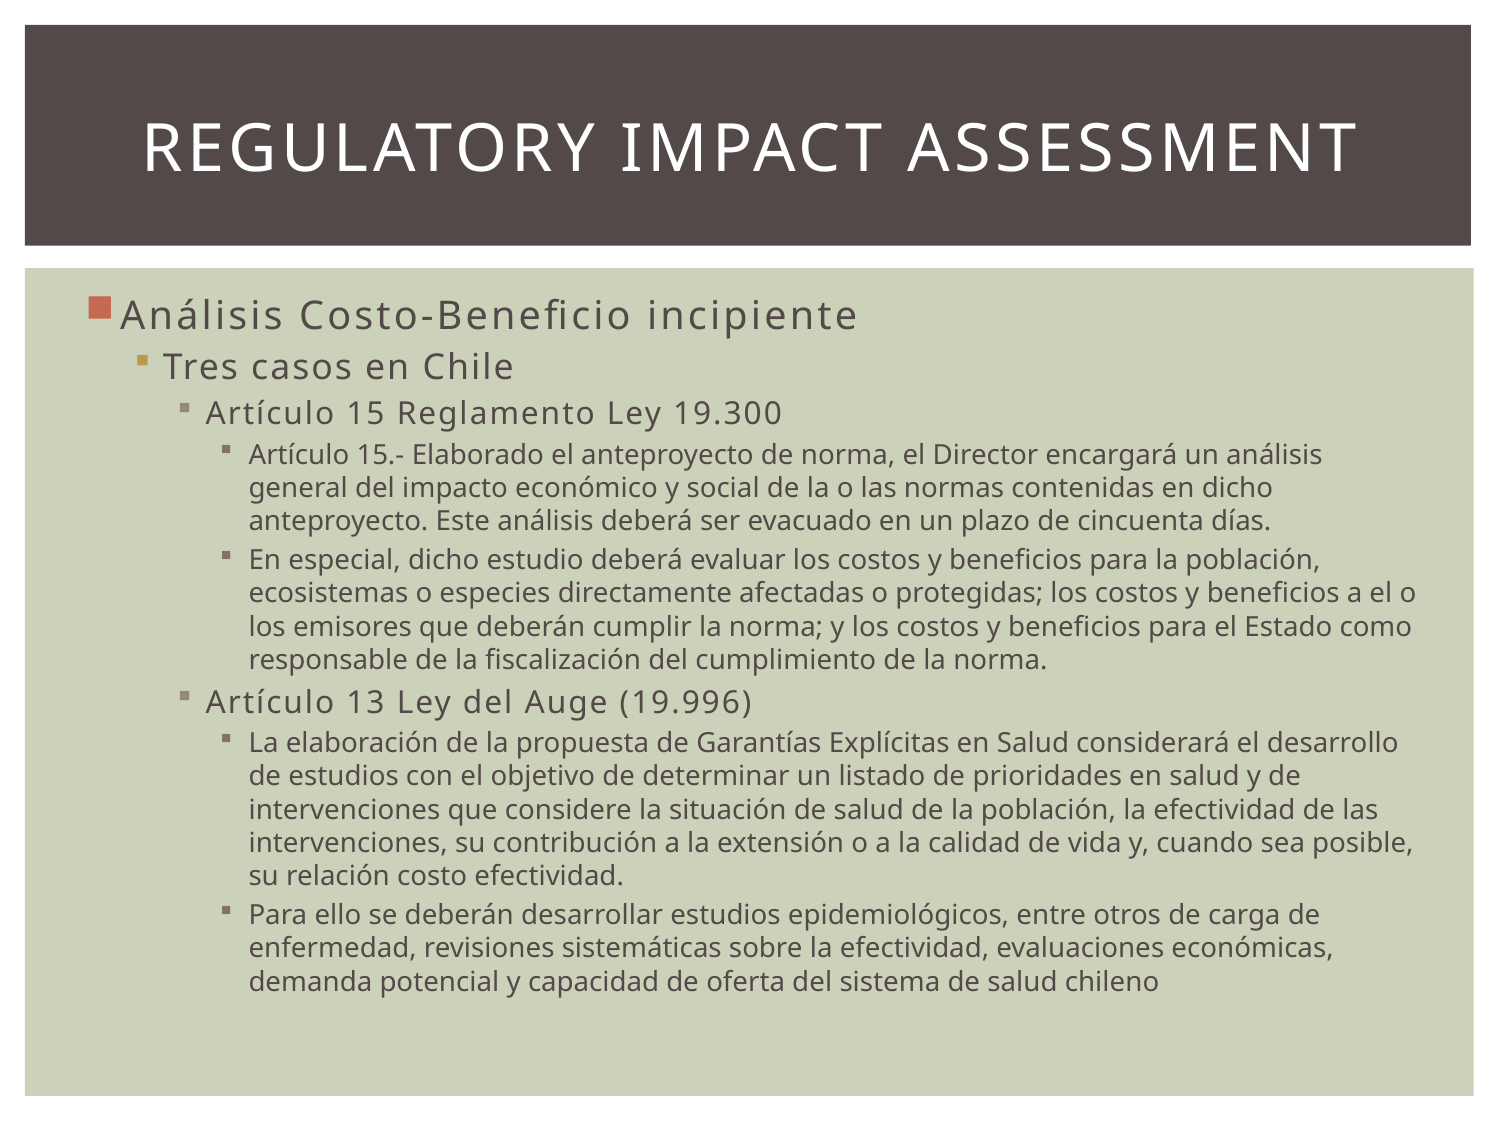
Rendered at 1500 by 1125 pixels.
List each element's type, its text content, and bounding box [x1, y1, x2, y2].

list Análisis Costo-Beneficio incipiente Tres casos en Chile Artículo 15 Reglamento Ley 19.300 Artículo 15.- Elaborado el anteproyecto de norma, el Director encargará un análisis general del impacto económico y social de la o las normas contenidas en dicho anteproyecto. Este análisis deberá ser evacuado en un plazo de cincuenta días. En especial, dicho estudio deberá evaluar los costos y beneficios para la población, ecosistemas o especies directamente afectadas o protegidas; los costos y beneficios a el o los emisores que deberán cumplir la norma; y los costos y beneficios para el Estado como responsable de la fiscalización del cumplimiento de la norma. Artículo 13 Ley del Auge (19.996) La elaboración de la propuesta de Garantías Explícitas en Salud considerará el desarrollo de estudios con el objetivo de determinar un listado de prioridades en salud y de intervenciones que considere la situación de salud de la población, la efectividad de las intervenciones, su contribución a la extensión o a la calidad de vida y, cuando sea posible, su relación costo efectividad. Para ello se deberán desarrollar estudios epidemiológicos, entre otros de carga de enfermedad, revisiones sistemáticas sobre la efectividad, evaluaciones económicas, demanda potencial y capacidad de oferta del sistema de salud chileno [62, 281, 1442, 1005]
title Regulatory impact assessment [62, 58, 1438, 232]
